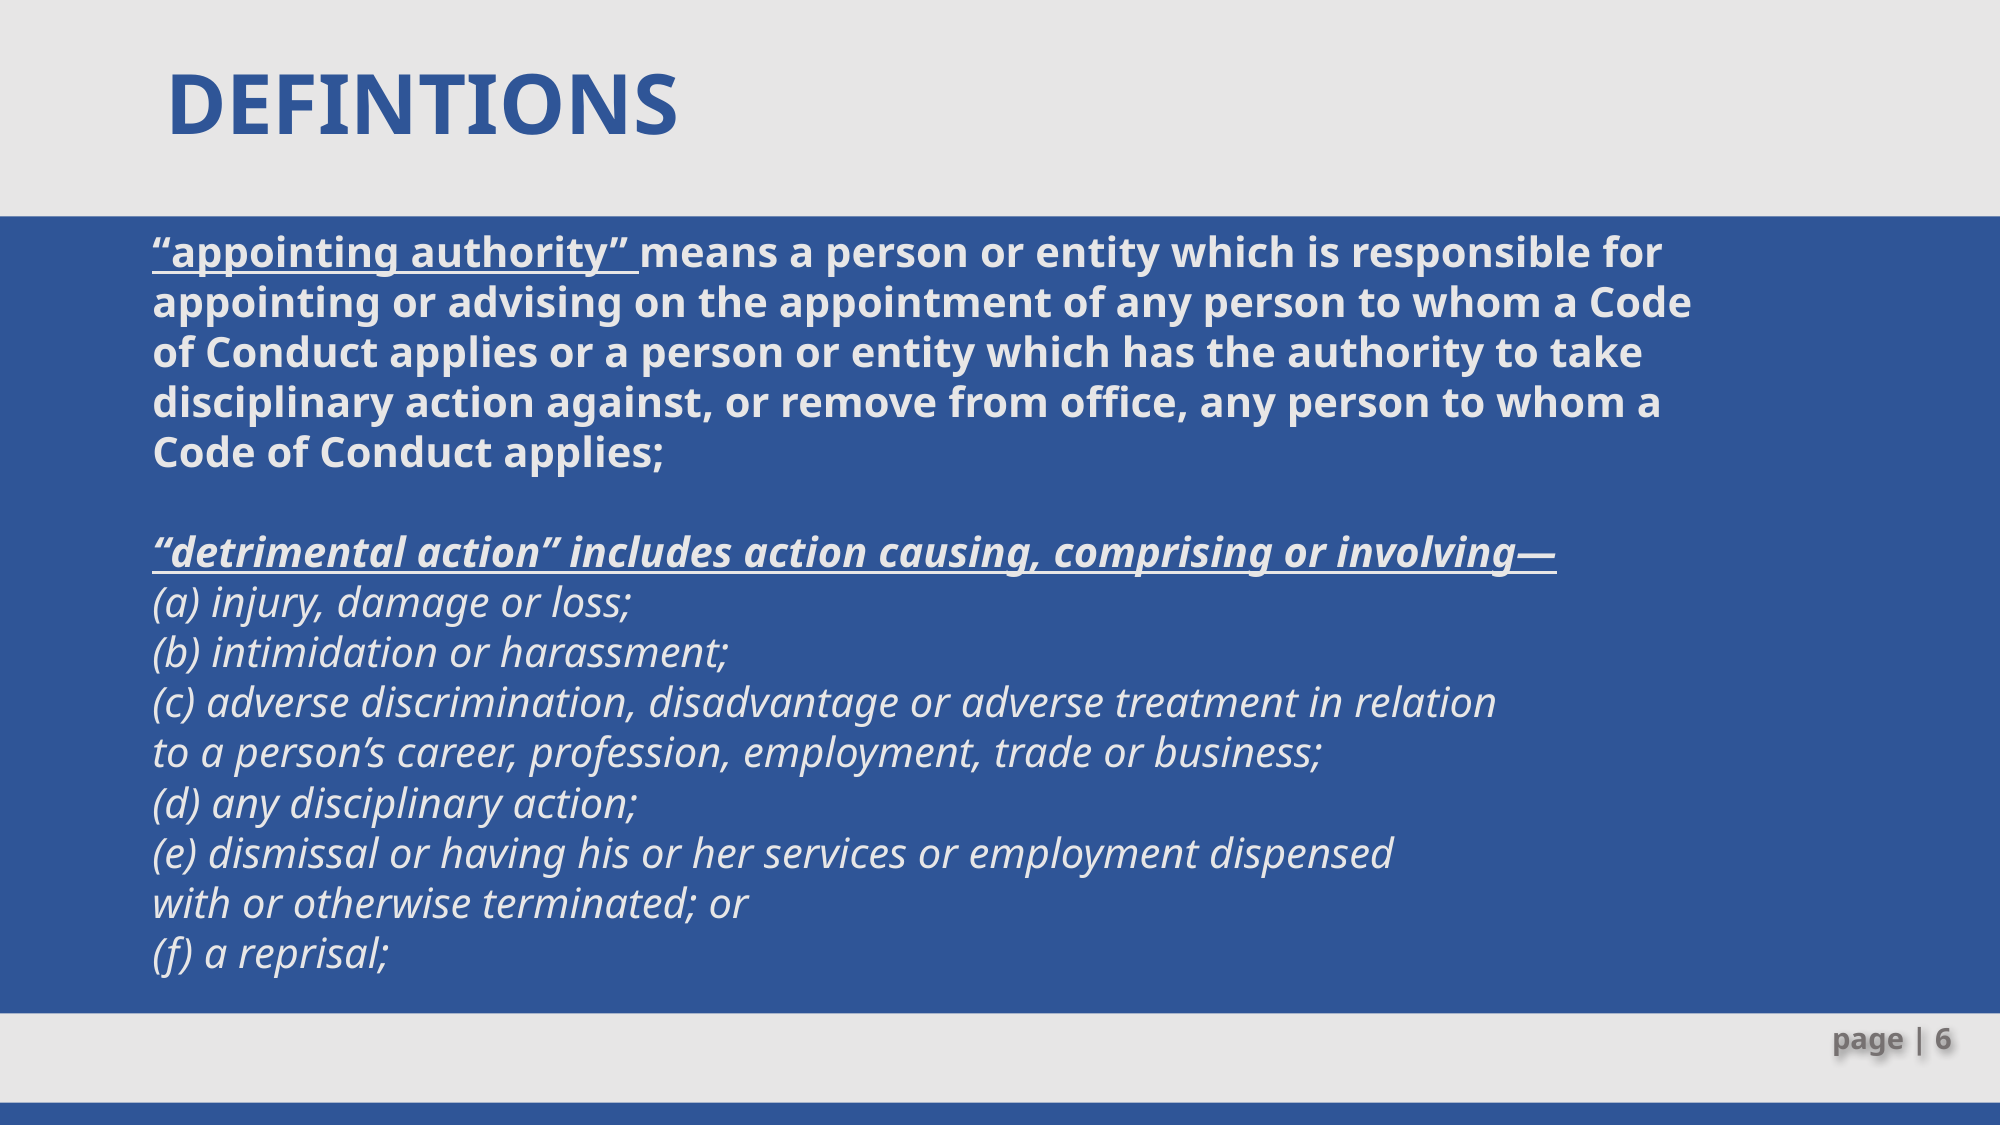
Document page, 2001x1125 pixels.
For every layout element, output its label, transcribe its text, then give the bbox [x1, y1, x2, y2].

list “appointing authority” means a person or entity which is responsible for appointing or advising on the appointment of any person to whom a Code of Conduct applies or a person or entity which has the authority to take disciplinary action against, or remove from office, any person to whom a Code of Conduct applies; “detrimental action” includes action causing, comprising or involving— (a) injury, damage or loss; (b) intimidation or harassment; (c) adverse discrimination, disadvantage or adverse treatment in relation to a person’s career, profession, employment, trade or business; (d) any disciplinary action; (e) dismissal or having his or her services or employment dispensed with or otherwise terminated; or (f) a reprisal; [137, 217, 1948, 998]
title DEFINTIONS [0, 0, 2000, 217]
